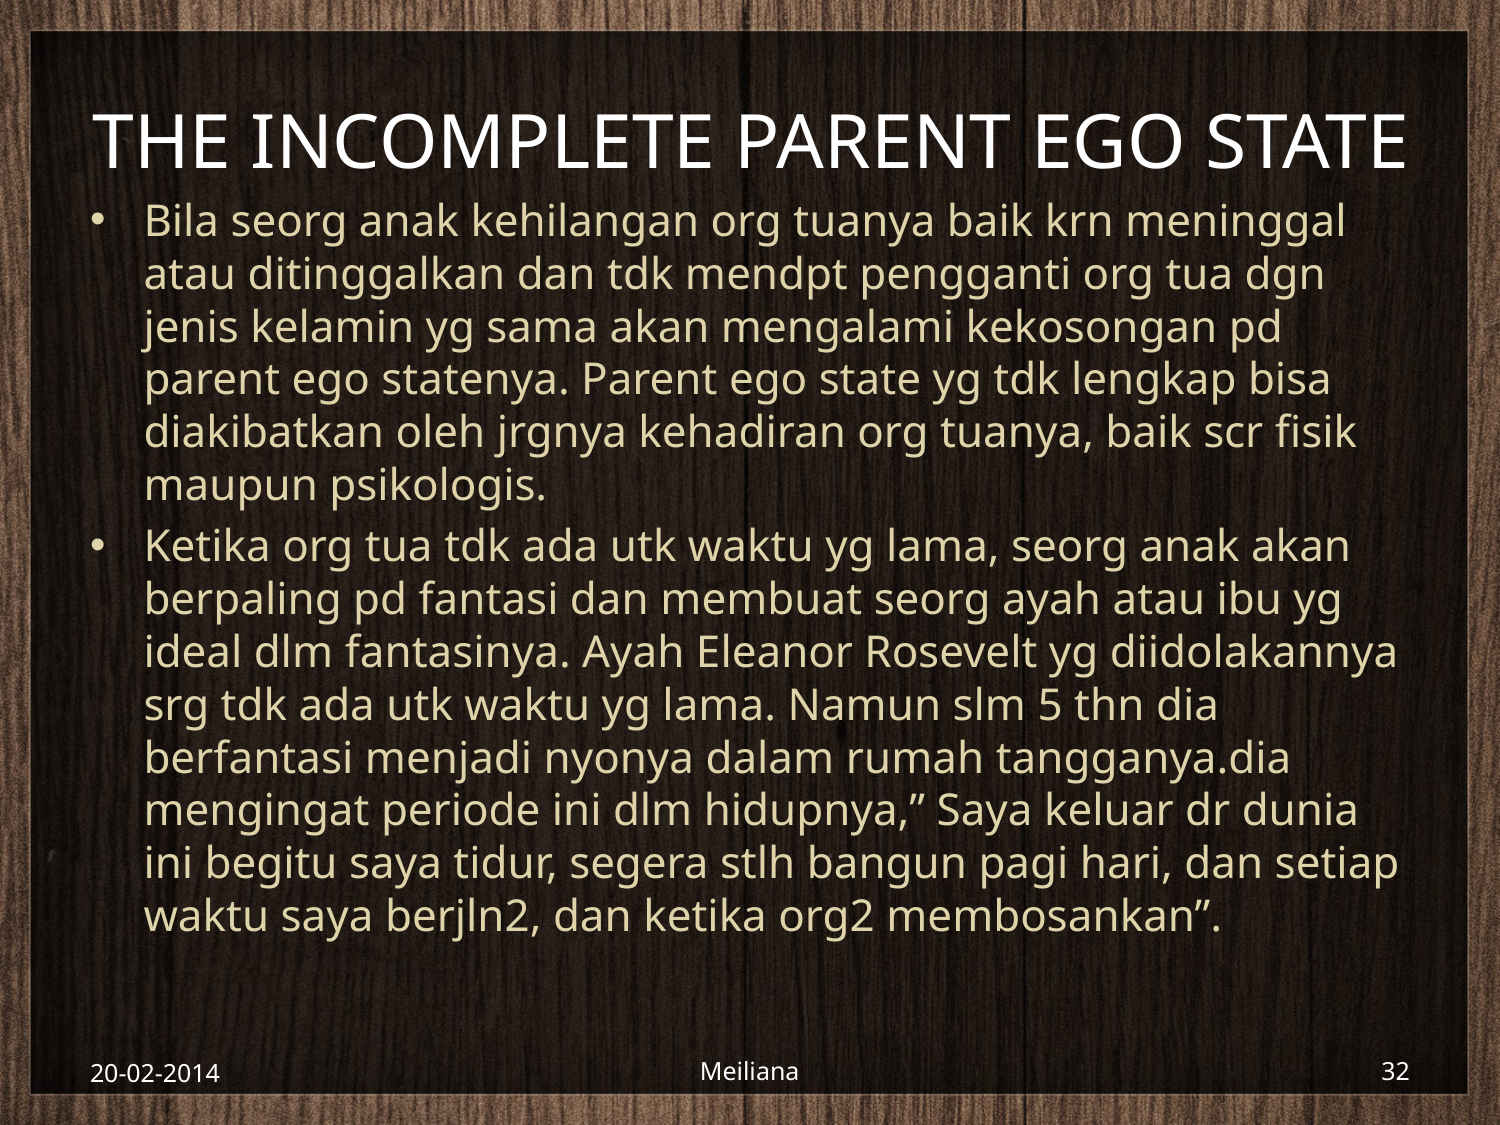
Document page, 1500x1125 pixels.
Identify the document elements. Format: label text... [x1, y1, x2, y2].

list Bila seorg anak kehilangan org tuanya baik krn meninggal atau ditinggalkan dan tdk mendpt pengganti org tua dgn jenis kelamin yg sama akan mengalami kekosongan pd parent ego statenya. Parent ego state yg tdk lengkap bisa diakibatkan oleh jrgnya kehadiran org tuanya, baik scr fisik maupun psikologis. Ketika org tua tdk ada utk waktu yg lama, seorg anak akan berpaling pd fantasi dan membuat seorg ayah atau ibu yg ideal dlm fantasinya. Ayah Eleanor Rosevelt yg diidolakannya srg tdk ada utk waktu yg lama. Namun slm 5 thn dia berfantasi menjadi nyonya dalam rumah tangganya.dia mengingat periode ini dlm hidupnya,” Saya keluar dr dunia ini begitu saya tidur, segera stlh bangun pagi hari, dan setiap waktu saya berjln2, dan ketika org2 membosankan”. [75, 184, 1425, 1005]
slide_number 32 [1074, 1042, 1425, 1103]
title THE INCOMPLETE PARENT EGO STATE [75, 45, 1425, 184]
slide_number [75, 1042, 425, 1103]
picture [0, 0, 1500, 1125]
footer Meiliana [512, 1042, 988, 1103]
